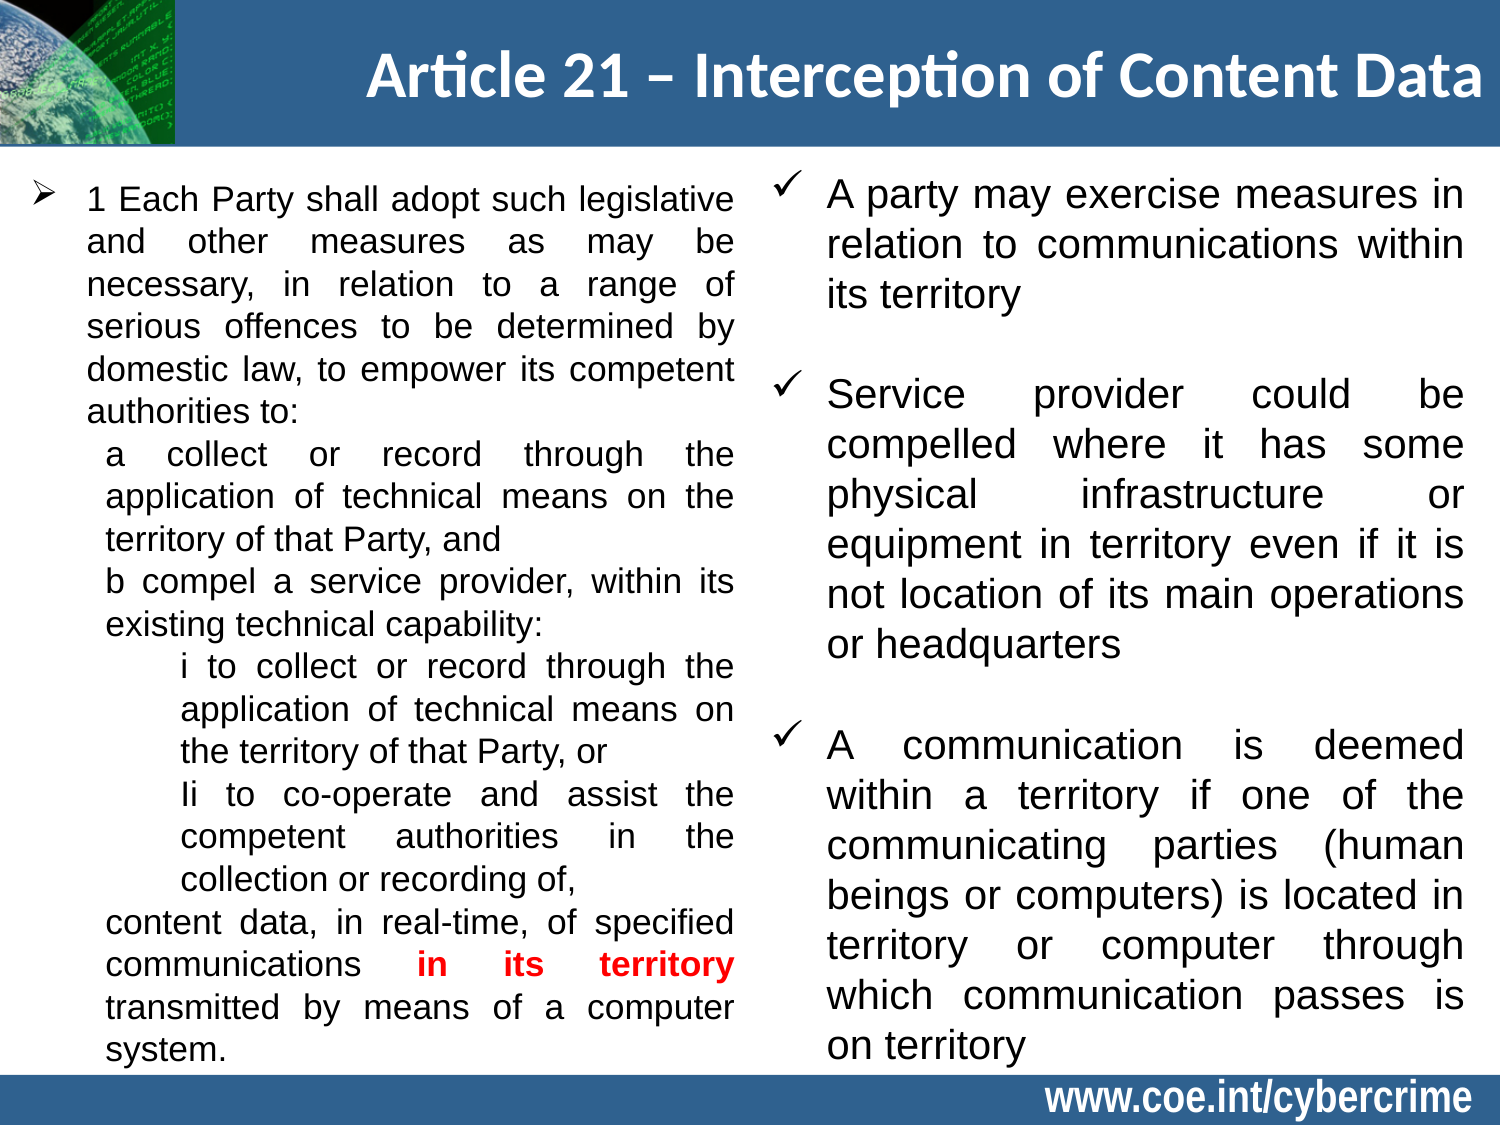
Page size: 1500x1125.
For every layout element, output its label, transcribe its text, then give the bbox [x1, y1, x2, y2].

text_box Article 21 – Interception of Content Data [177, 0, 1500, 149]
text_box A party may exercise measures in relation to communications within its territory Service provider could be compelled where it has some physical infrastructure or equipment in territory even if it is not location of its main operations or headquarters A communication is deemed within a territory if one of the communicating parties (human beings or computers) is located in territory or computer through which communication passes is on territory [755, 159, 1480, 1075]
text_box 1 Each Party shall adopt such legislative and other measures as may be necessary, in relation to a range of serious offences to be determined by domestic law, to empower its competent authorities to: a collect or record through the application of technical means on the territory of that Party, and b compel a service provider, within its existing technical capability: i to collect or record through the application of technical means on the territory of that Party, or Ii to co-operate and assist the competent authorities in the collection or recording of, content data, in real-time, of specified communications in its territory transmitted by means of a computer system. [15, 168, 750, 1077]
picture [0, 0, 175, 144]
text_box www.coe.int/cybercrime [1030, 1059, 1500, 1125]
text_box [0, 1073, 1030, 1125]
